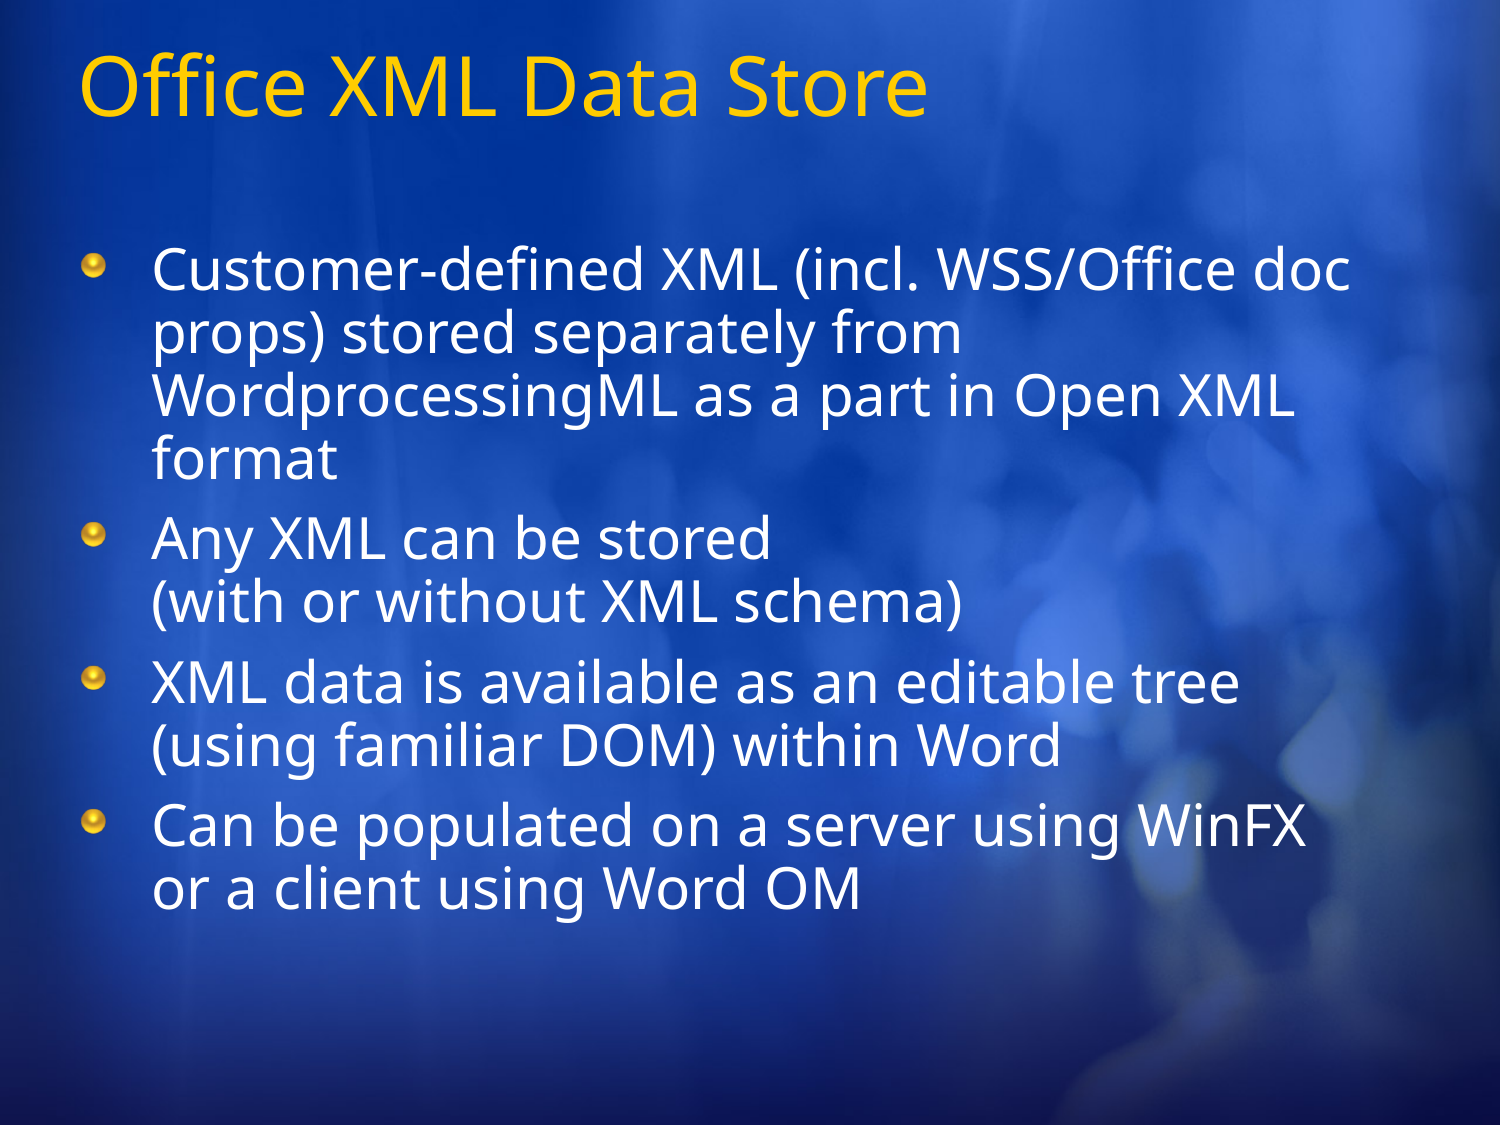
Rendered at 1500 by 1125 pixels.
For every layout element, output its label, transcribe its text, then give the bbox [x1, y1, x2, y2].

picture [0, 0, 1500, 1125]
title Office XML Data Store [62, 37, 1438, 143]
list Customer-defined XML (incl. WSS/Office doc props) stored separately from WordprocessingML as a part in Open XML format Any XML can be stored (with or without XML schema) XML data is available as an editable tree (using familiar DOM) within Word Can be populated on a server using WinFX or a client using Word OM [62, 232, 1443, 879]
